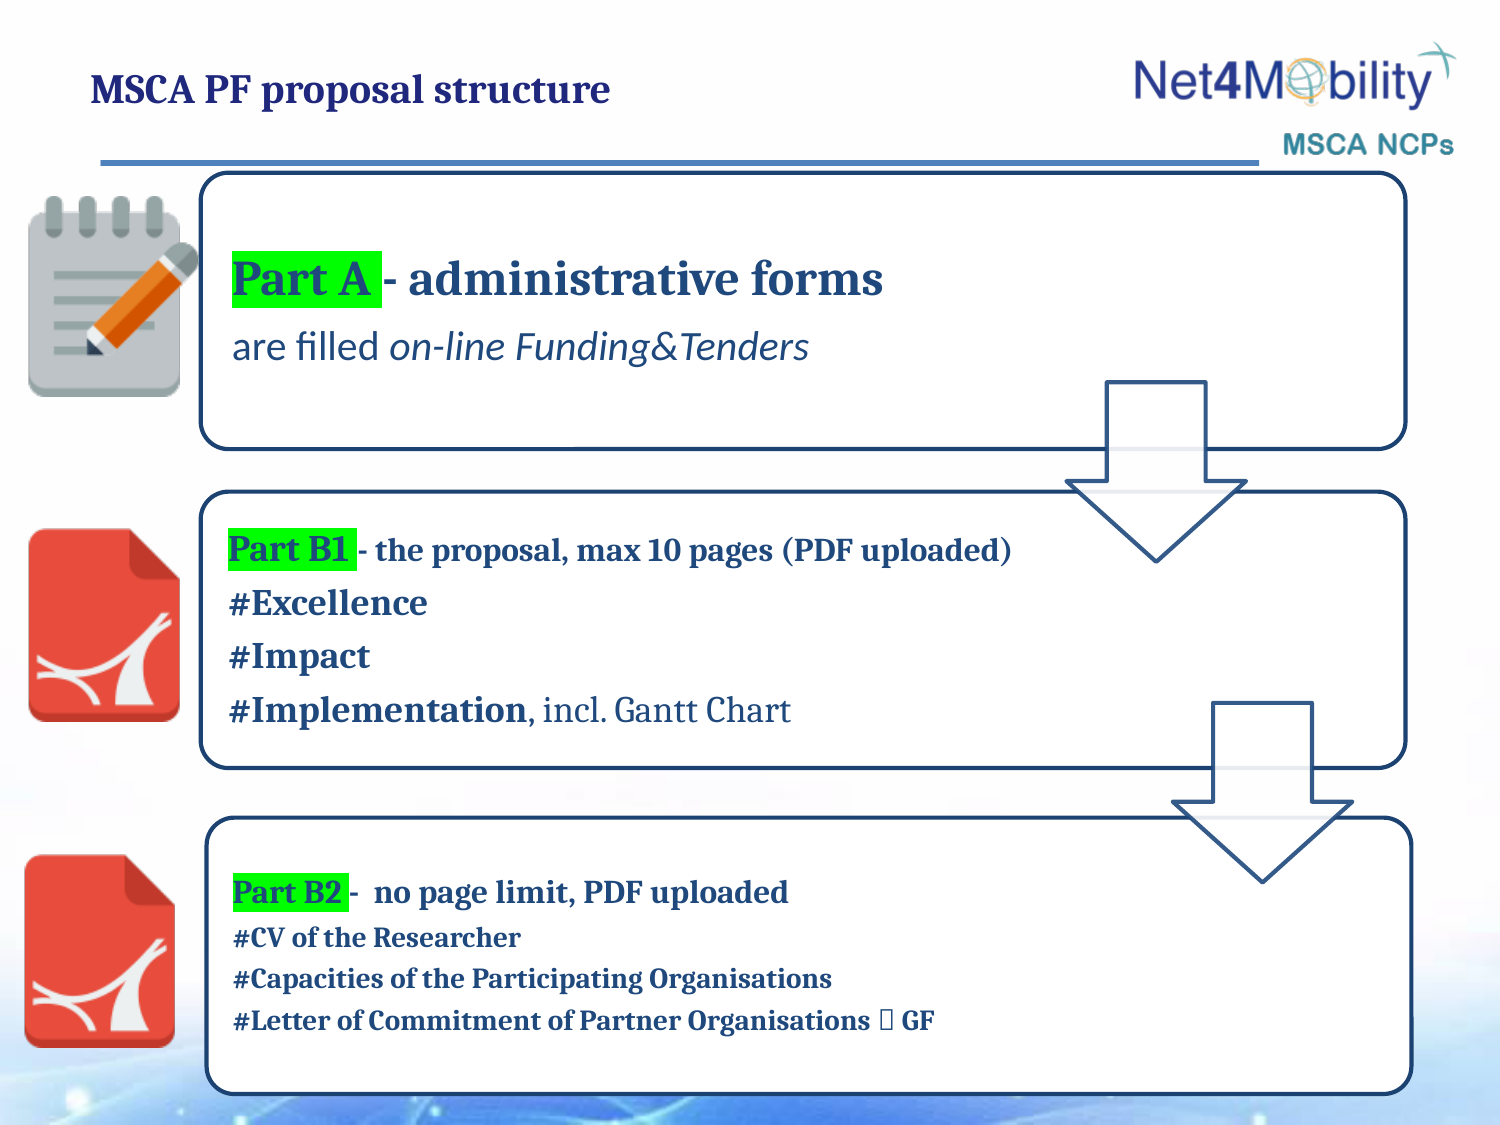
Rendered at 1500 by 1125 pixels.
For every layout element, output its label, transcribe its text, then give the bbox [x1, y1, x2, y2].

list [41, 172, 1459, 1095]
picture [0, 0, 1500, 1125]
title MSCA PF proposal structure [75, 30, 1093, 144]
